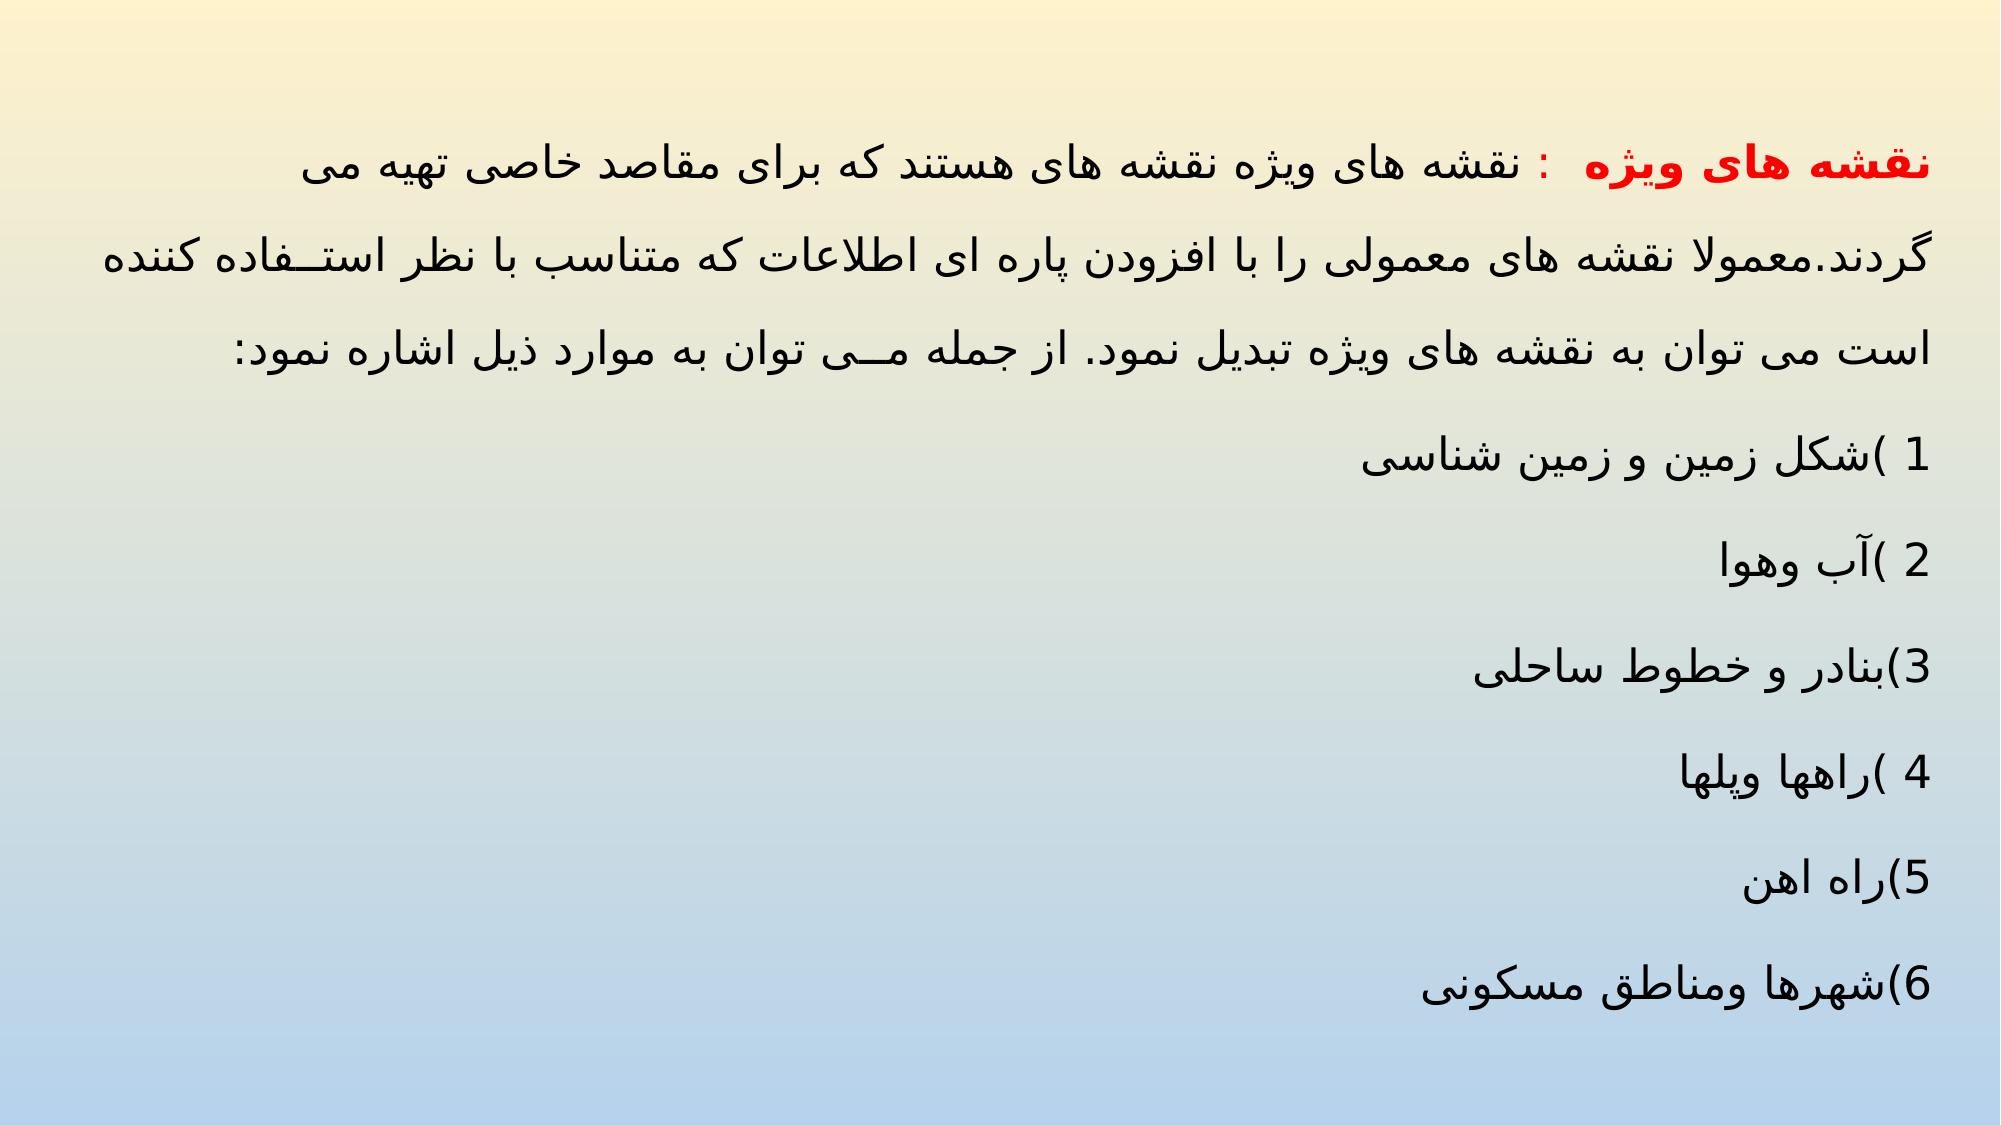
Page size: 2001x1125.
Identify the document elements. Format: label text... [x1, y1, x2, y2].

list نقشه های ویژه : نقشه های ویژه نقشه های هستند که برای مقاصد خاصی تهیه می گردند.معمولا نقشه های معمولی را با افزودن پاره ای اطلاعات که متناسب با نظر استــفاده کننده است می توان به نقشه های ویژه تبدیل نمود. از جمله مــی توان به موارد ذیل اشاره نمود: 1 )شکل زمین و زمین شناسی 2 )آب وهوا 3)بنادر و خطوط ساحلی 4 )راهها وپلها 5)راه اهن 6)شهرها ومناطق مسکونی [43, 86, 1948, 1032]
